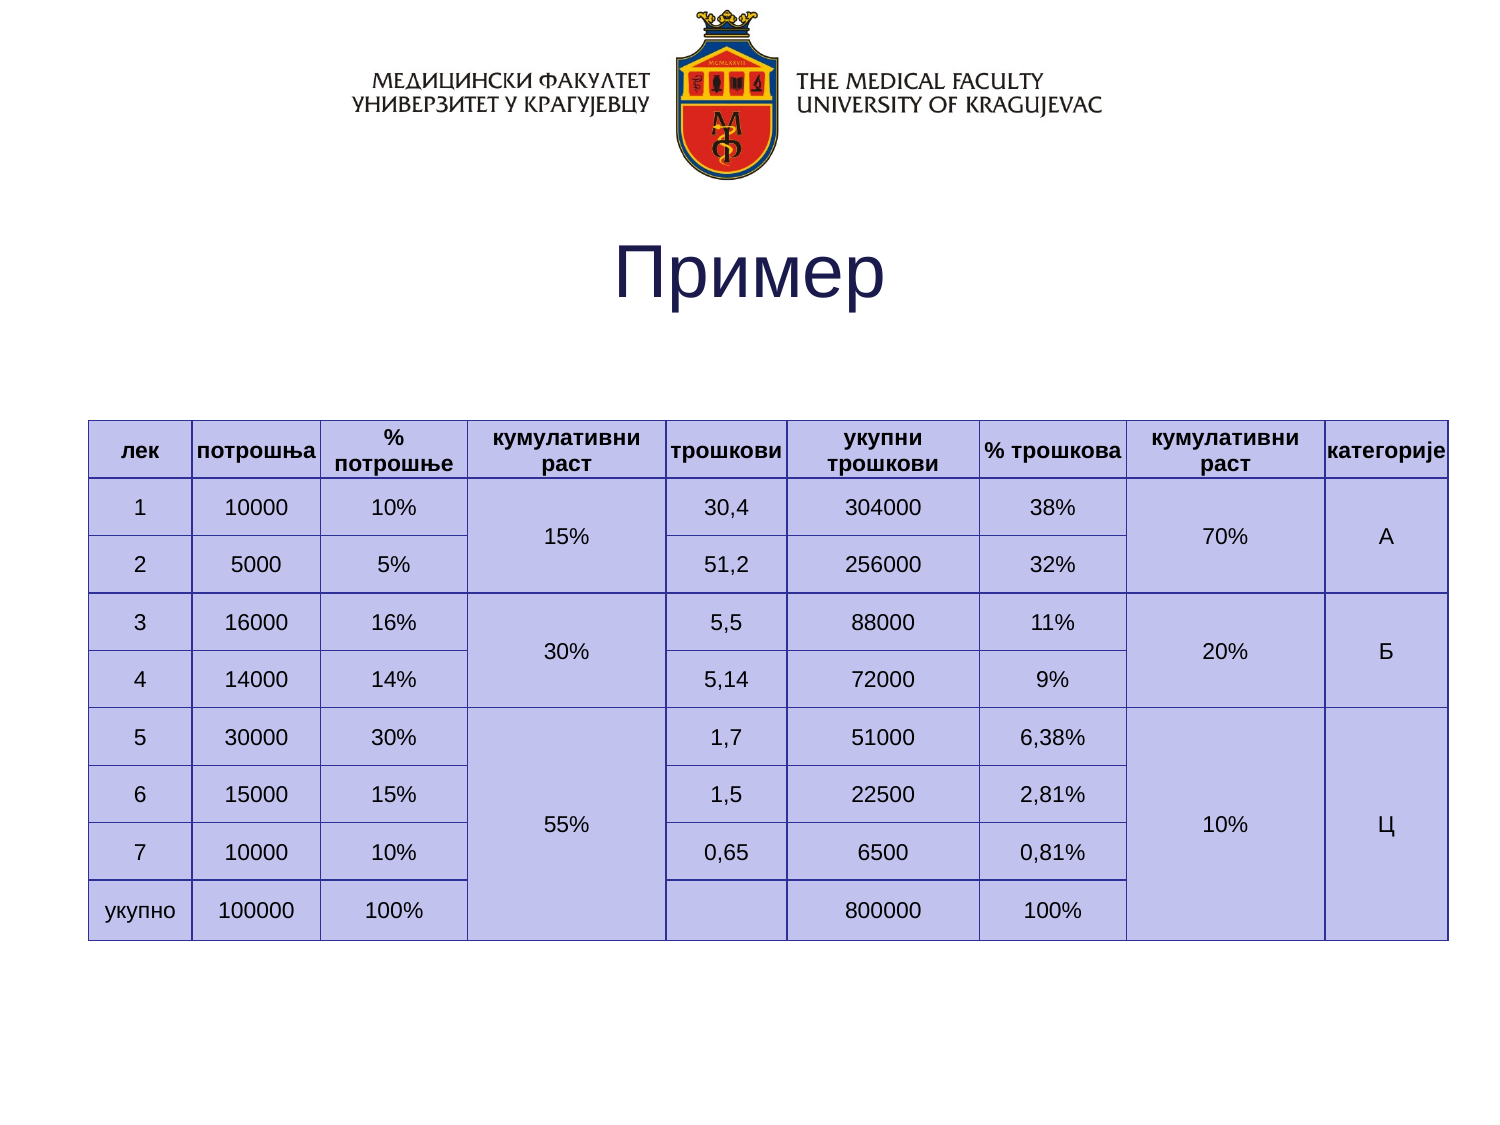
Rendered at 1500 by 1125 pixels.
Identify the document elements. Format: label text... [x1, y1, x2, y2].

table_cell 0,65 [667, 823, 786, 879]
table_cell 10% [321, 479, 467, 535]
table_cell 70% [1127, 479, 1324, 592]
table_cell 22500 [788, 766, 979, 822]
table_cell 6500 [788, 823, 979, 879]
table_cell 10% [1127, 708, 1324, 940]
table_cell 3 [89, 594, 191, 650]
table_cell 6 [89, 766, 191, 822]
picture [328, 0, 1125, 173]
table_header кумулативни раст [468, 421, 665, 477]
table_cell 11% [980, 594, 1126, 650]
table_cell 5000 [193, 536, 320, 592]
table_cell 5,14 [667, 651, 786, 707]
table_cell 30000 [193, 708, 320, 765]
table_header % трошкова [980, 421, 1126, 477]
table_header трошкови [667, 421, 786, 477]
table_cell 1,7 [667, 708, 786, 765]
table_cell 10% [321, 823, 467, 879]
table_cell укупно [89, 881, 191, 940]
table_cell 30,4 [667, 479, 786, 535]
table_cell 15% [321, 766, 467, 822]
table_cell 0,81% [980, 823, 1126, 879]
table_cell 51,2 [667, 536, 786, 592]
table_cell 32% [980, 536, 1126, 592]
table_cell 5,5 [667, 594, 786, 650]
table_cell 100000 [193, 881, 320, 940]
table_cell 38% [980, 479, 1126, 535]
table_cell 5% [321, 536, 467, 592]
table_cell 9% [980, 651, 1126, 707]
table_cell 20% [1127, 594, 1324, 707]
table_cell 15000 [193, 766, 320, 822]
table_cell 16000 [193, 594, 320, 650]
table_cell 14% [321, 651, 467, 707]
table_cell 15% [468, 479, 665, 592]
table_cell 1,5 [667, 766, 786, 822]
table_cell Ц [1326, 708, 1447, 940]
table_header лек [89, 421, 191, 477]
table_cell 6,38% [980, 708, 1126, 765]
title Пример [74, 173, 1426, 362]
table_cell 10000 [193, 823, 320, 879]
table_cell 256000 [788, 536, 979, 592]
table_cell 30% [321, 708, 467, 765]
table_cell 800000 [788, 881, 979, 940]
table_cell Б [1326, 594, 1447, 707]
table_cell 30% [468, 594, 665, 707]
table_cell A [1326, 479, 1447, 592]
table_cell 14000 [193, 651, 320, 707]
table_cell [667, 881, 786, 940]
table_cell 55% [468, 708, 665, 940]
table_header потрошња [193, 421, 320, 477]
table_cell 1 [89, 479, 191, 535]
table_cell 4 [89, 651, 191, 707]
table_cell 7 [89, 823, 191, 879]
table_cell 10000 [193, 479, 320, 535]
table_cell 2,81% [980, 766, 1126, 822]
table_header укупни трошкови [788, 421, 979, 477]
table_cell 88000 [788, 594, 979, 650]
table_cell 51000 [788, 708, 979, 765]
table_cell 100% [980, 881, 1126, 940]
table_cell 16% [321, 594, 467, 650]
table_cell 100% [321, 881, 467, 940]
table_header кумулативни раст [1127, 421, 1324, 477]
table_cell 72000 [788, 651, 979, 707]
table_cell 5 [89, 708, 191, 765]
table_cell 304000 [788, 479, 979, 535]
table_cell 2 [89, 536, 191, 592]
table_header категорије [1326, 421, 1447, 477]
table_header % потрошње [321, 421, 467, 477]
